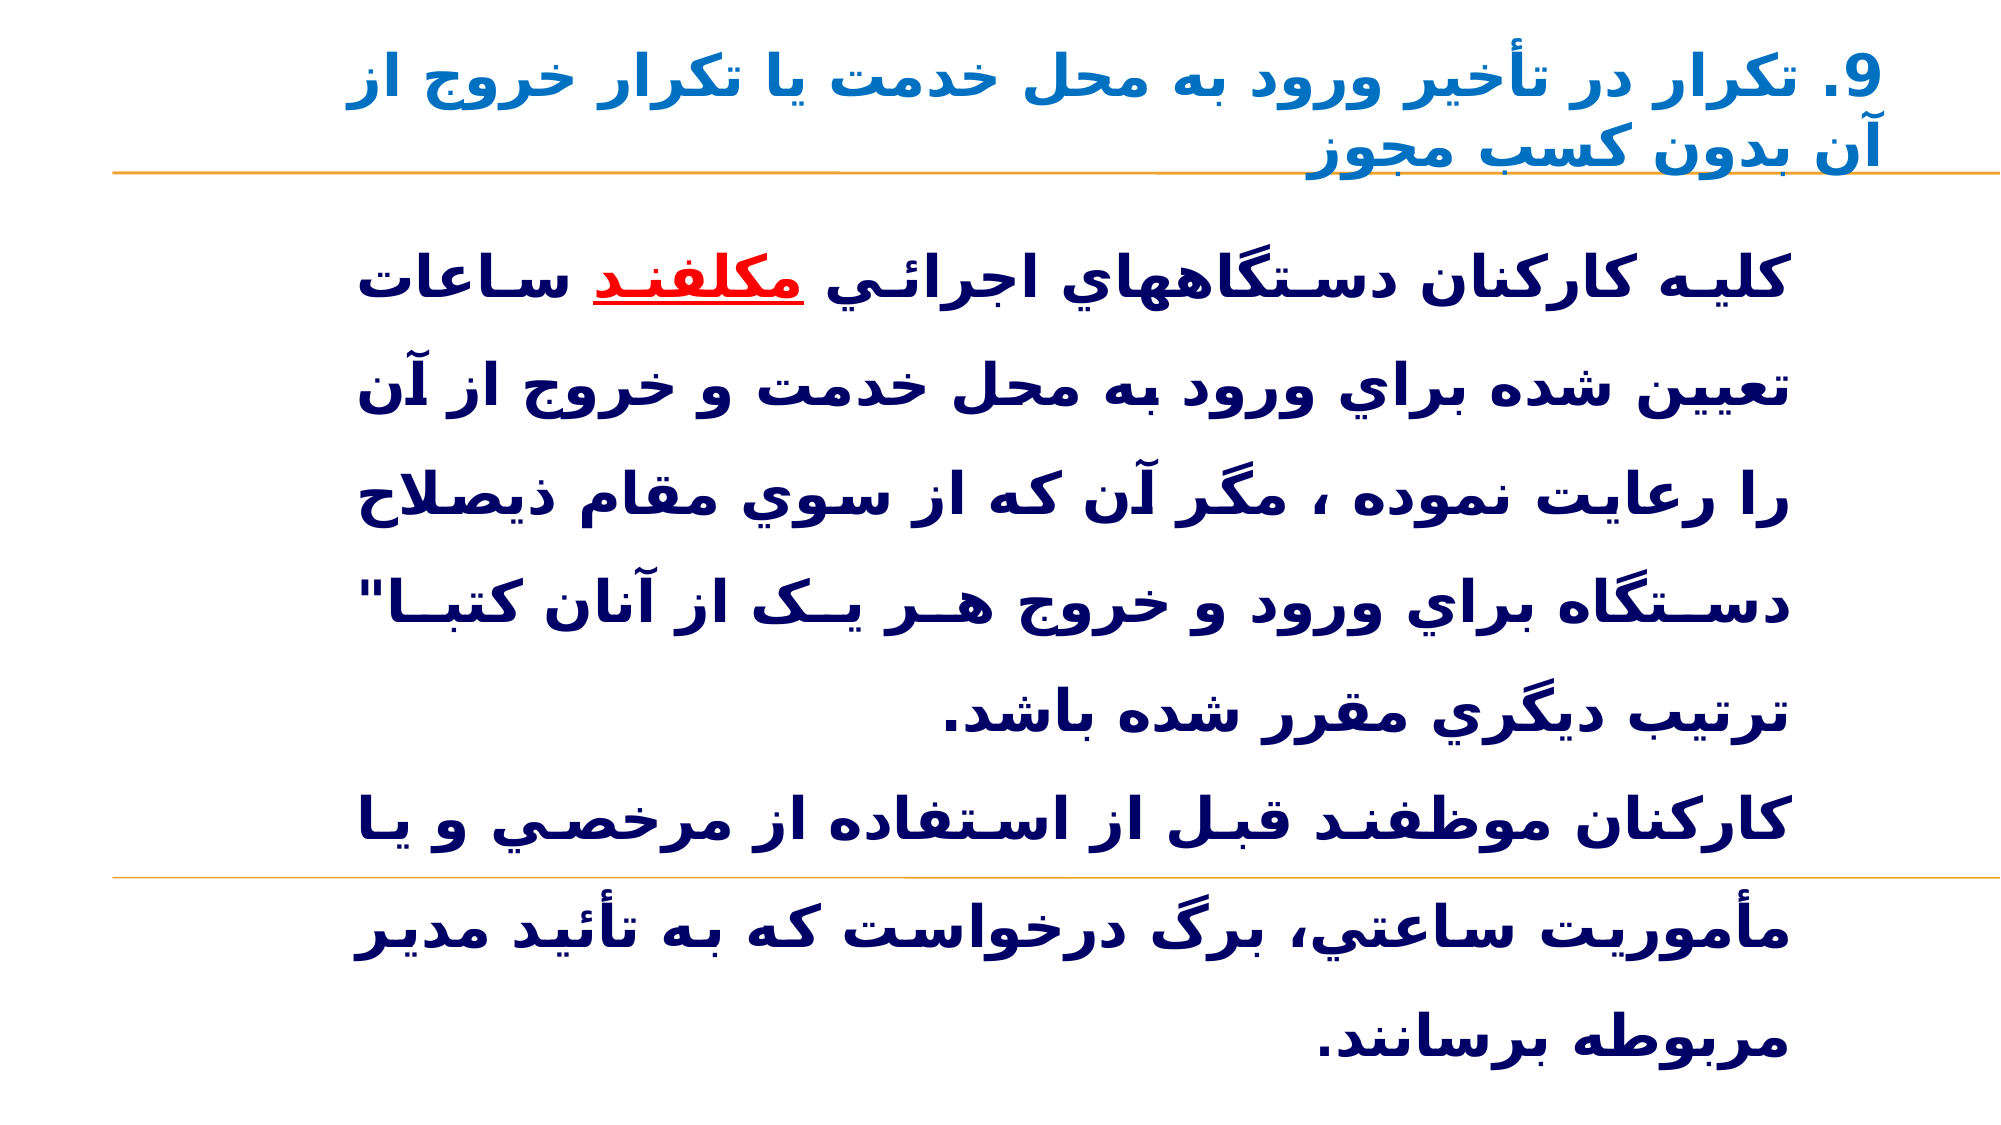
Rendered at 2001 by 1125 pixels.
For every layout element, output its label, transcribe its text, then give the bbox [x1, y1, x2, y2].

text_box 9. تكرار در تأخير ورود به محل خدمت يا تكرار خروج از آن بدون كسب مجوز [249, 30, 1899, 186]
text_box کليه کارکنان دستگاههاي اجرائي مکلفند ساعات تعيين شده براي ورود به محل خدمت و خروج از آن را رعايت نموده ، مگر آن که از سوي مقام ذيصلاح دستگاه براي ورود و خروج هر يک از آنان کتبا" ترتيب ديگري مقرر شده باشد. كاركنان موظفند قبل از استفاده از مرخصي و يا مأموريت ساعتي، برگ درخواست كه به تأئيد مدير مربوطه برسانند. [341, 193, 1807, 1076]
